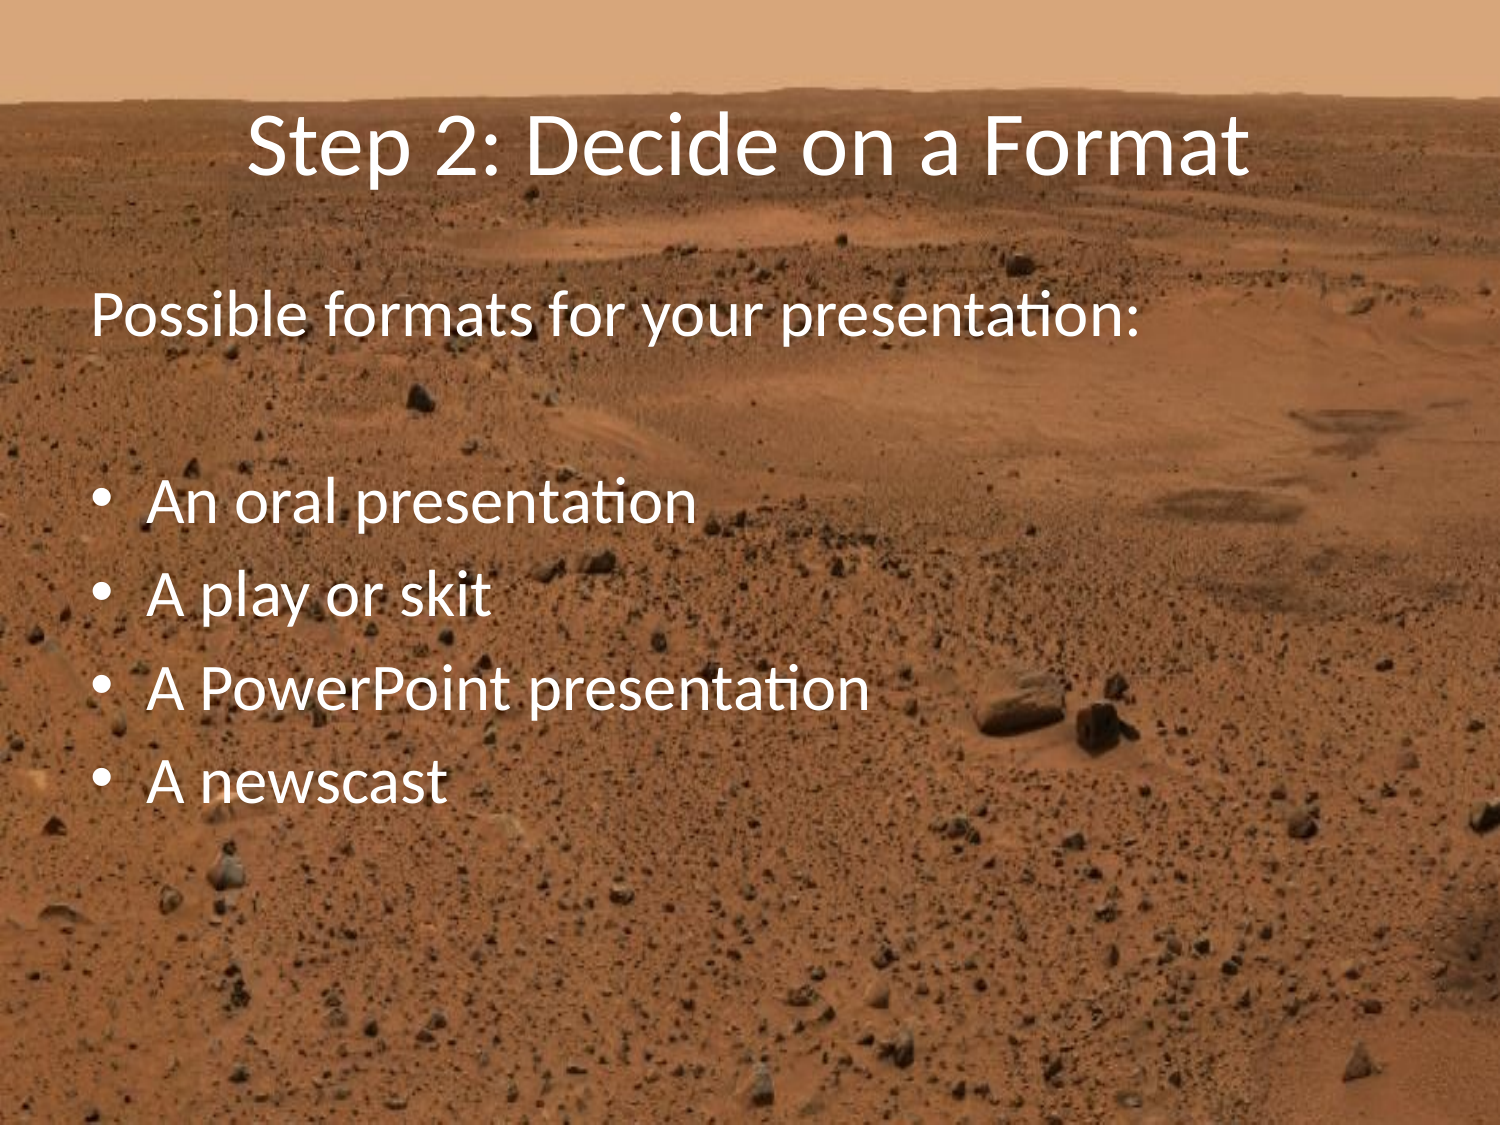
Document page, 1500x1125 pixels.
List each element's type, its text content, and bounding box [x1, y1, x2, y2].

list Possible formats for your presentation: An oral presentation A play or skit A PowerPoint presentation A newscast [75, 262, 1425, 1005]
title Step 2: Decide on a Format [75, 45, 1425, 233]
picture [0, 0, 1500, 1125]
